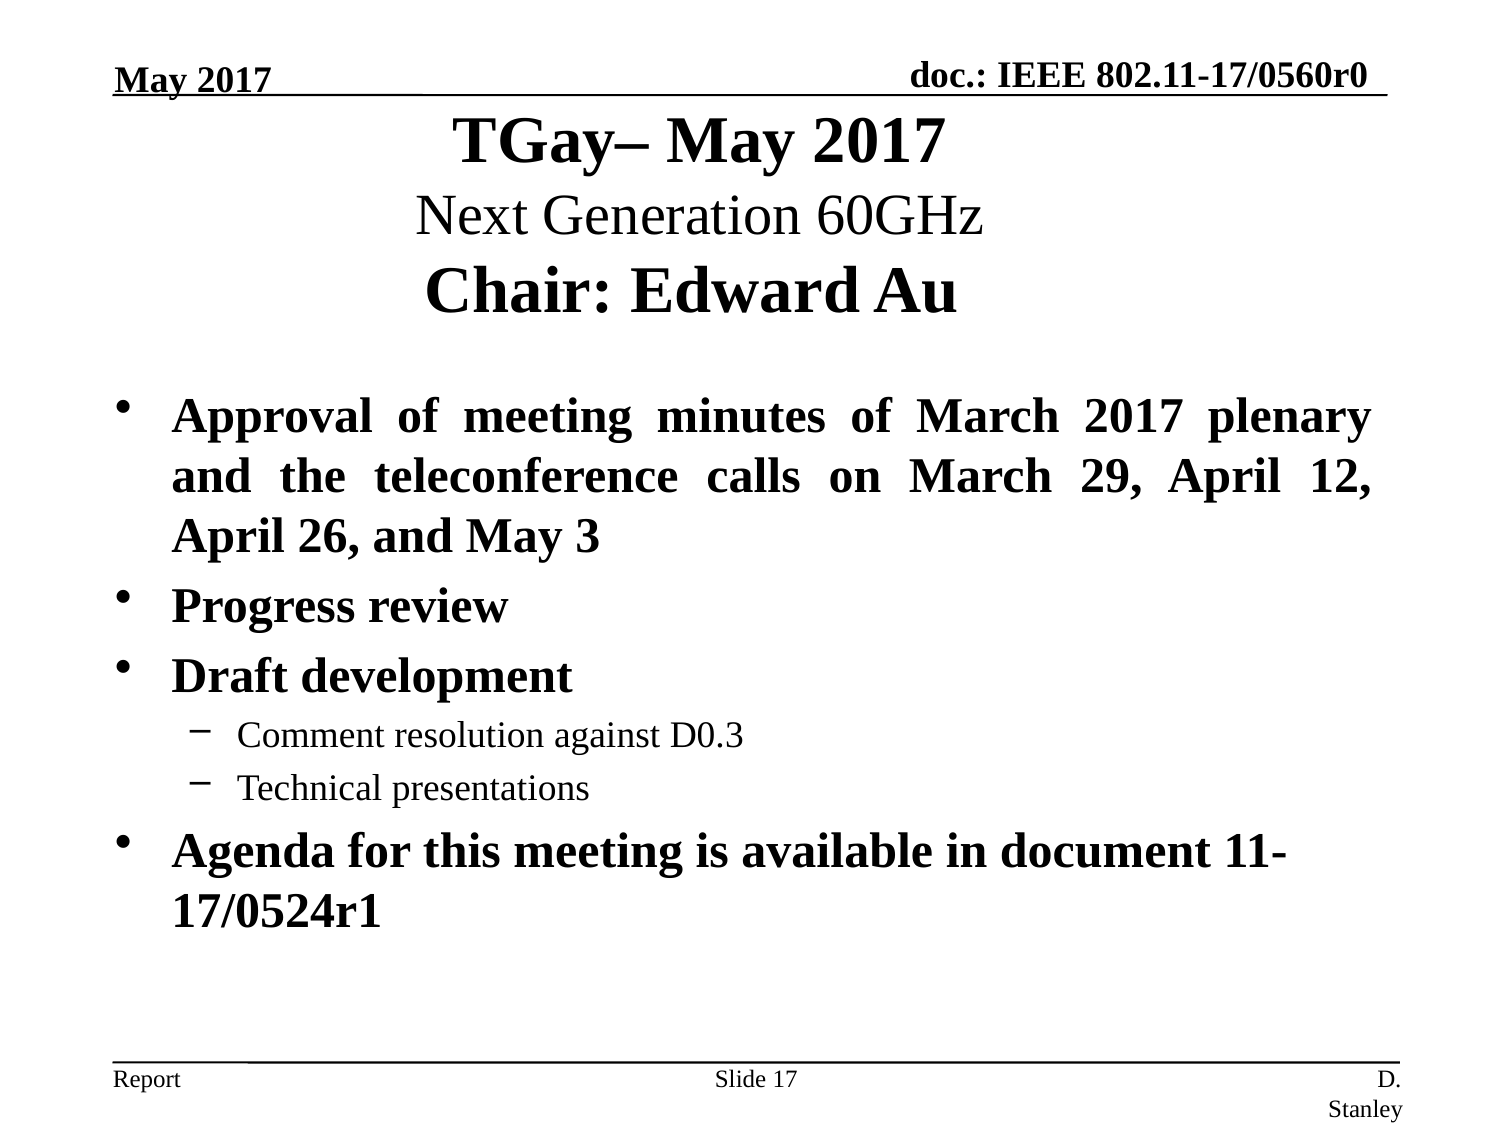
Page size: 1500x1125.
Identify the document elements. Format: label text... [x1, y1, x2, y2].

title TGay– May 2017 Next Generation 60GHz Chair: Edward Au [62, 125, 1338, 388]
footer D. Stanley, HP Enterprise [1325, 1062, 1402, 1093]
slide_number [114, 54, 274, 101]
slide_number Slide 17 [712, 1062, 800, 1093]
list Approval of meeting minutes of March 2017 plenary and the teleconference calls on March 29, April 12, April 26, and May 3 Progress review Draft development Comment resolution against D0.3 Technical presentations Agenda for this meeting is available in document 11-17/0524r1 [99, 375, 1388, 1013]
